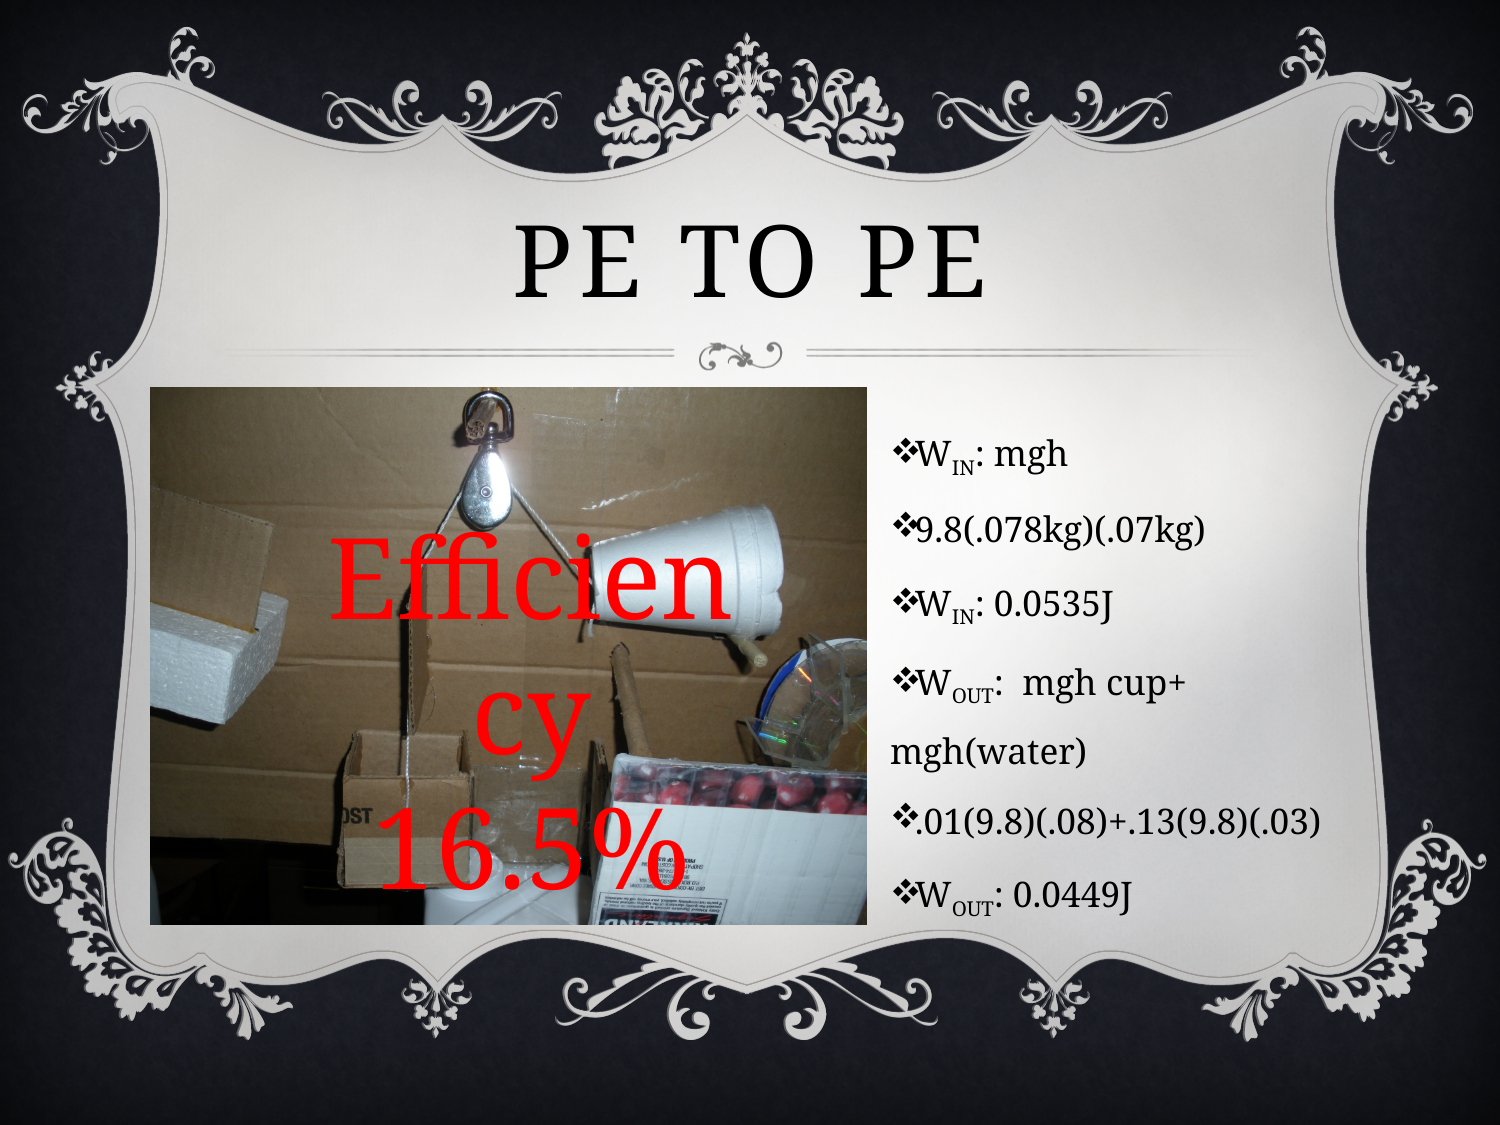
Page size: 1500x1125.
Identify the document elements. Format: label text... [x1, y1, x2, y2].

title Pe to Pe [225, 212, 1275, 325]
picture [0, 387, 1500, 1125]
picture [0, 0, 1500, 265]
list WIN: mgh 9.8(.078kg)(.07kg) WIN: 0.0535J WOUT: mgh cup+ mgh(water) .01(9.8)(.08)+.13(9.8)(.03) WOUT: 0.0449J [875, 399, 1363, 938]
